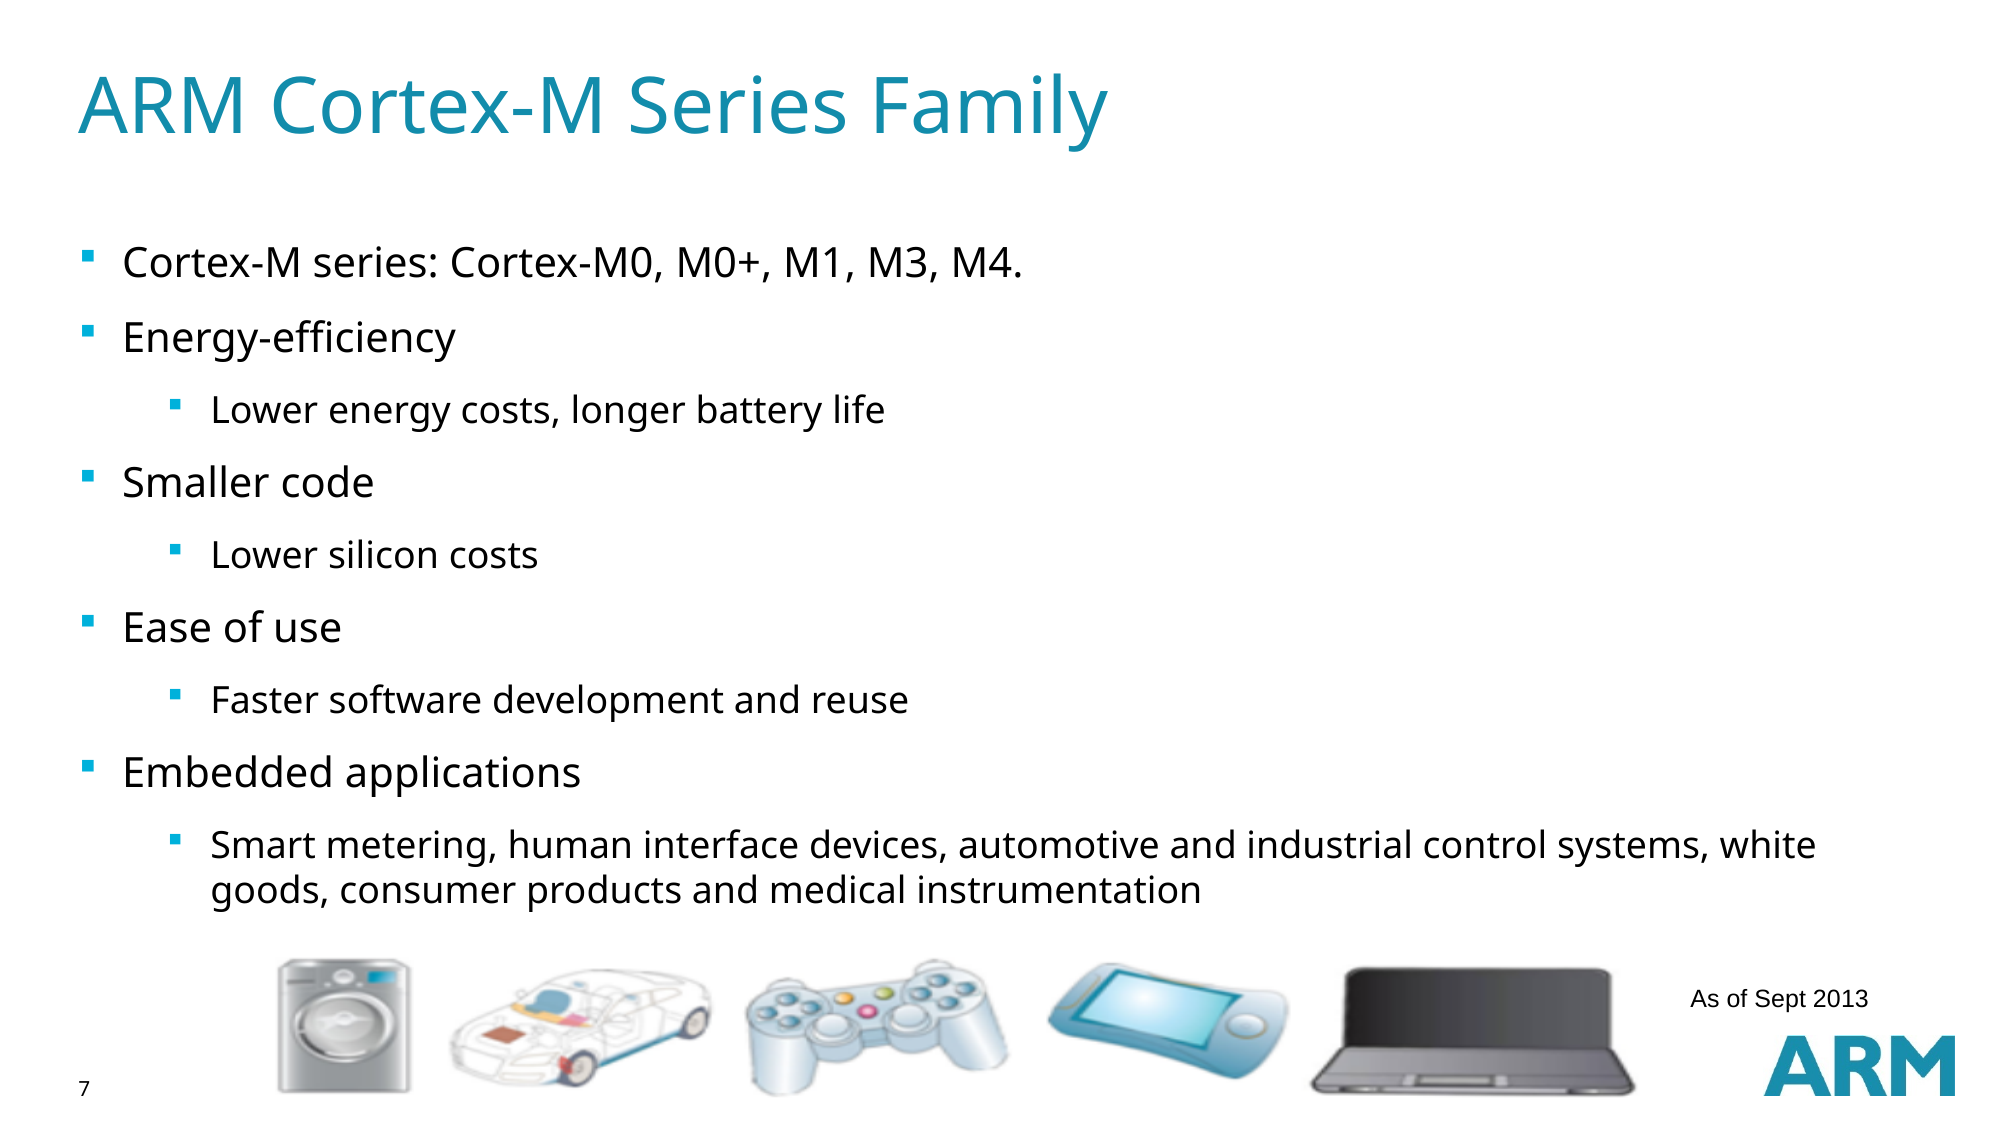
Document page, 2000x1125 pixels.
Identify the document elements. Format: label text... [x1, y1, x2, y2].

text_box As of Sept 2013 [1719, 975, 1963, 1020]
picture [199, 937, 1713, 1125]
list Cortex-M series: Cortex-M0, M0+, M1, M3, M4. Energy-efficiency Lower energy costs, longer battery life Smaller code Lower silicon costs Ease of use Faster software development and reuse Embedded applications Smart metering, human interface devices, automotive and industrial control systems, white goods, consumer products and medical instrumentation [78, 236, 1909, 1004]
title ARM Cortex-M Series Family [78, 55, 1910, 150]
picture [1763, 1035, 1955, 1096]
